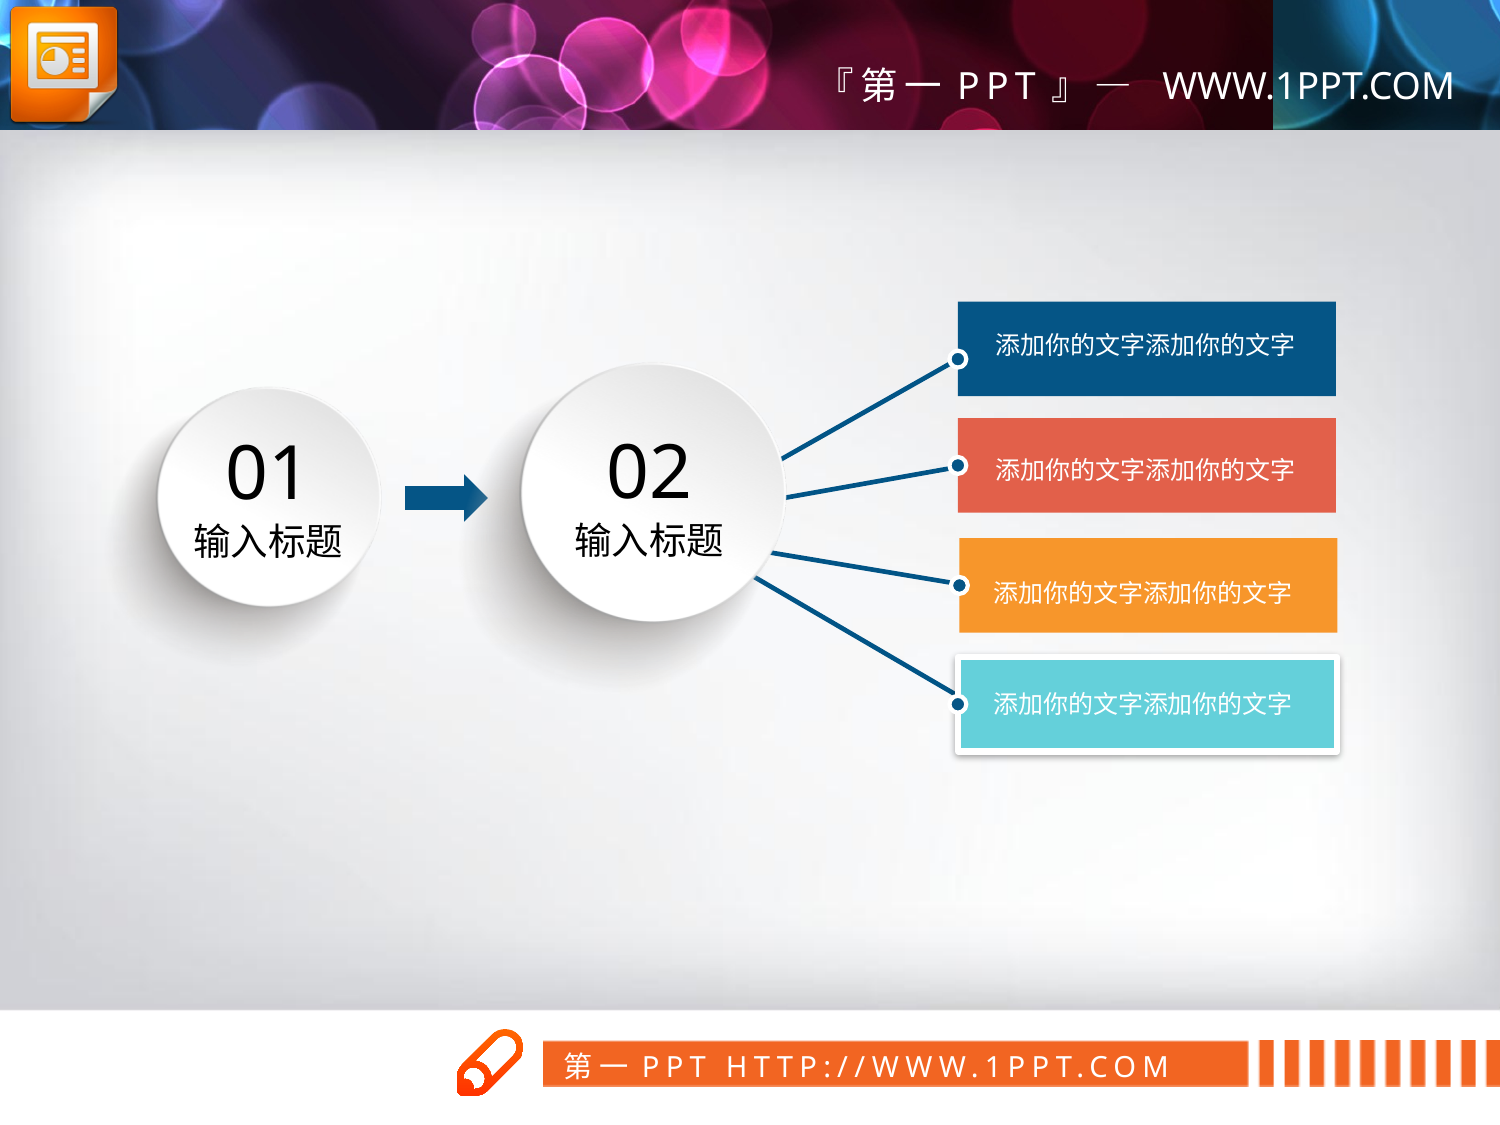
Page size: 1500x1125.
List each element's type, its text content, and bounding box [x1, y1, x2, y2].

text_box 添加你的文字添加你的文字 [980, 322, 1311, 367]
picture [0, 0, 1500, 1012]
text_box 添加你的文字添加你的文字 [978, 680, 1309, 726]
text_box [835, 570, 959, 697]
text_box [957, 418, 1336, 513]
text_box [949, 350, 967, 366]
text_box [957, 301, 1336, 397]
picture [543, 1040, 1500, 1087]
text_box [949, 696, 967, 713]
text_box [959, 538, 1338, 633]
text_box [835, 465, 967, 502]
text_box [957, 656, 1338, 752]
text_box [835, 551, 969, 586]
text_box 添加你的文字添加你的文字 [978, 569, 1309, 615]
text_box 添加你的文字添加你的文字 [980, 447, 1311, 493]
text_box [835, 358, 959, 463]
